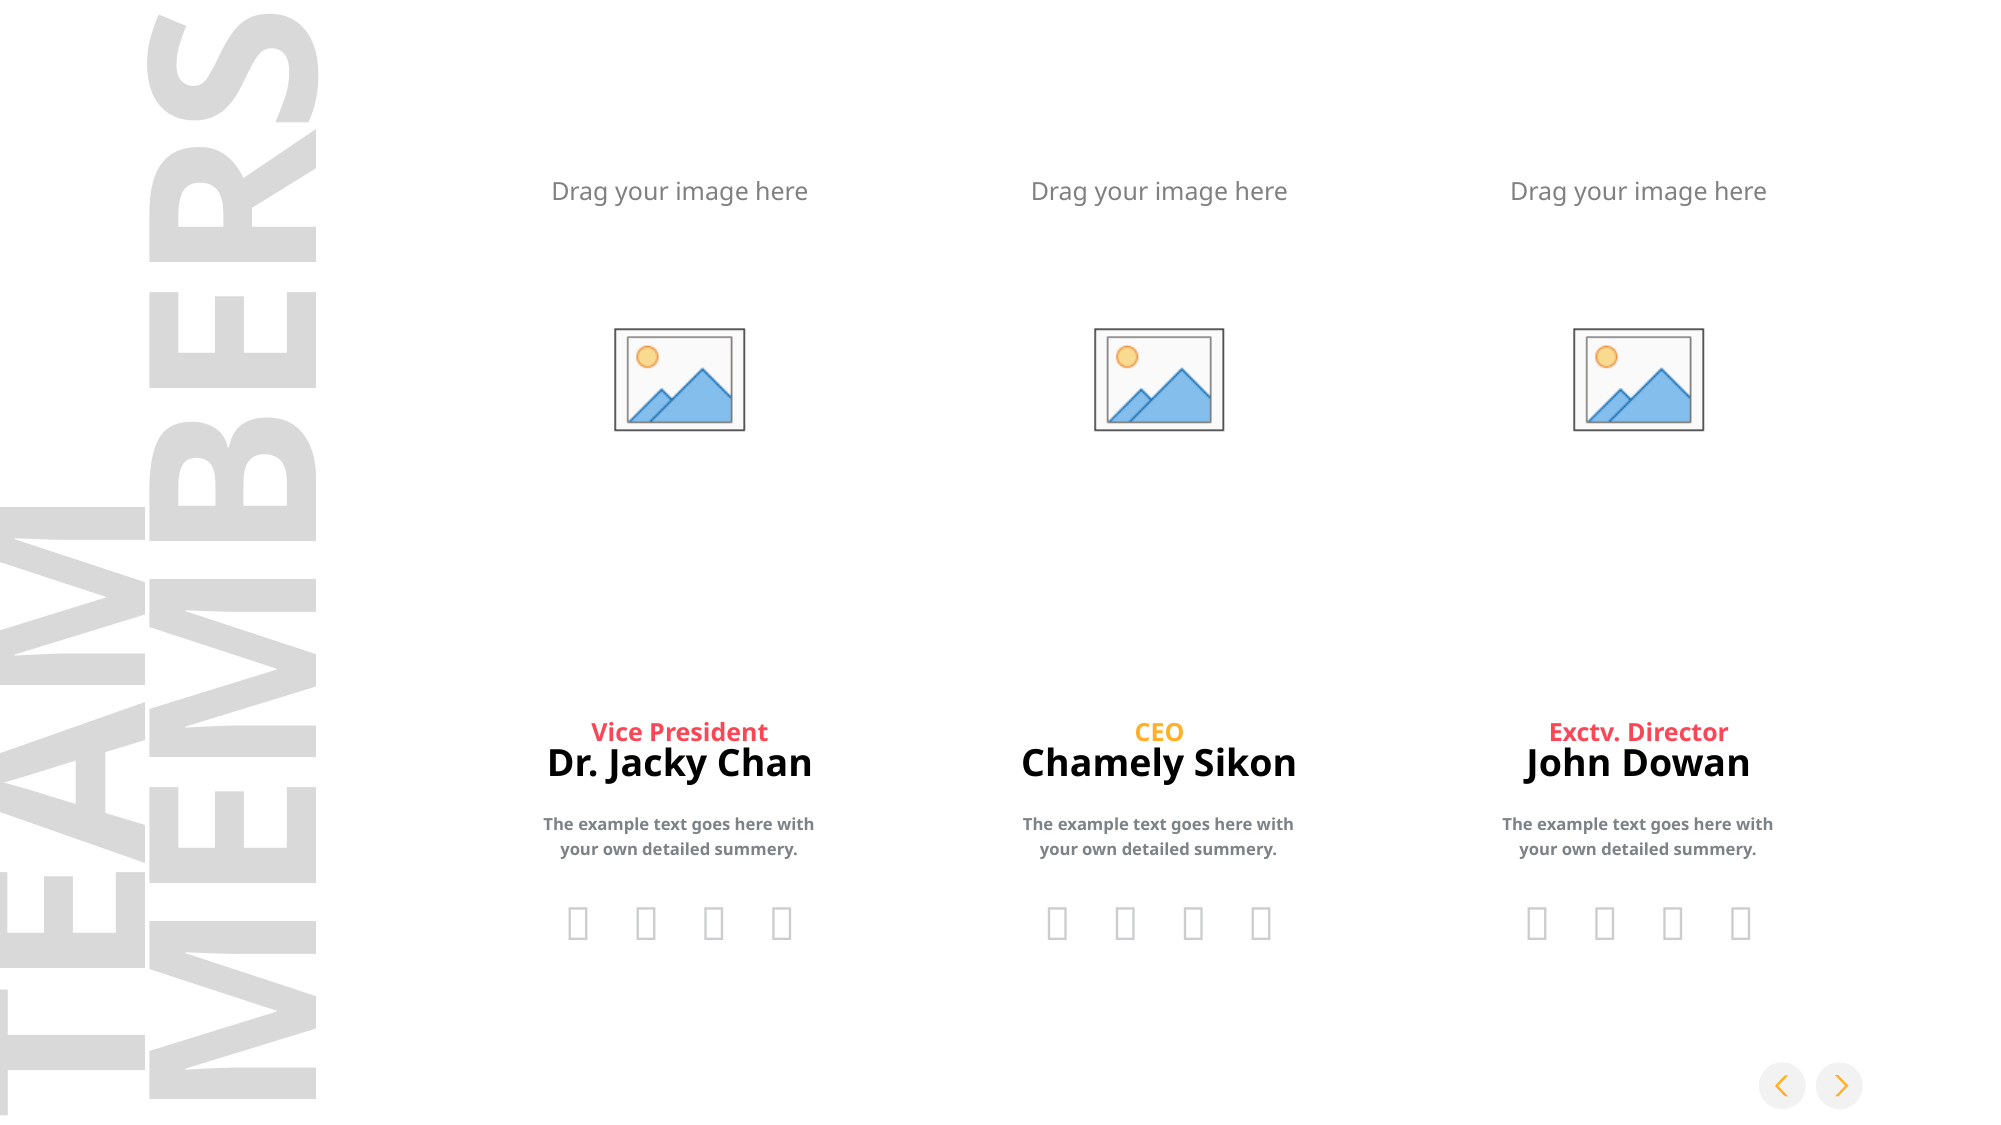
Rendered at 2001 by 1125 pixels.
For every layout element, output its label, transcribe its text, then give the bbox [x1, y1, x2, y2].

picture [467, 167, 893, 593]
text_box TEAM MEMBERS [13, 0, 371, 1125]
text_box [990, 702, 1328, 958]
picture [946, 167, 1373, 593]
picture [1426, 167, 1852, 593]
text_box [511, 702, 849, 958]
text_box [1470, 702, 1808, 958]
